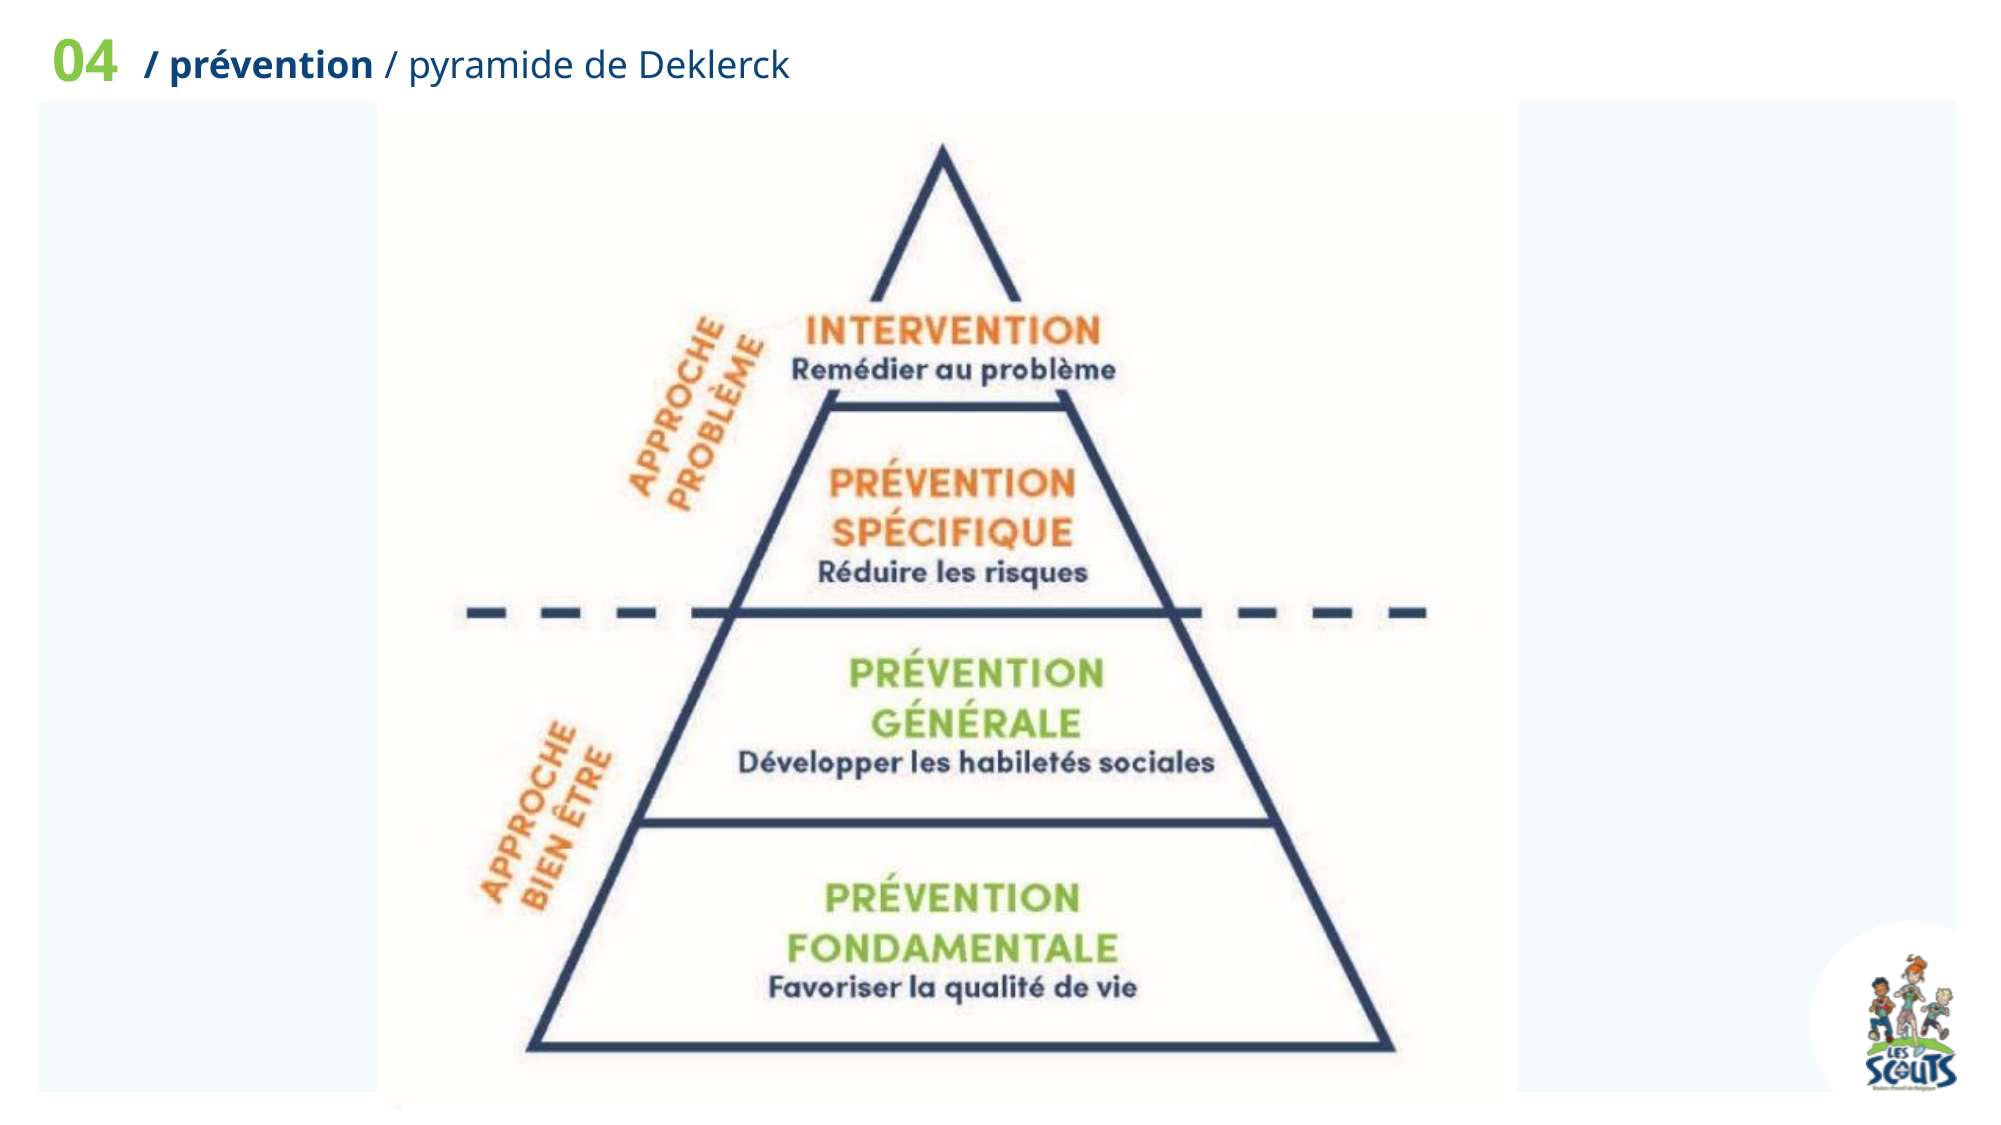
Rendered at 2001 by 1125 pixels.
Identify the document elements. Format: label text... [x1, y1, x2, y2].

text_box / prévention / pyramide de Deklerck [151, 33, 1310, 94]
text_box 04 [37, 15, 151, 101]
picture [1866, 954, 1957, 1092]
picture [377, 101, 1518, 1114]
